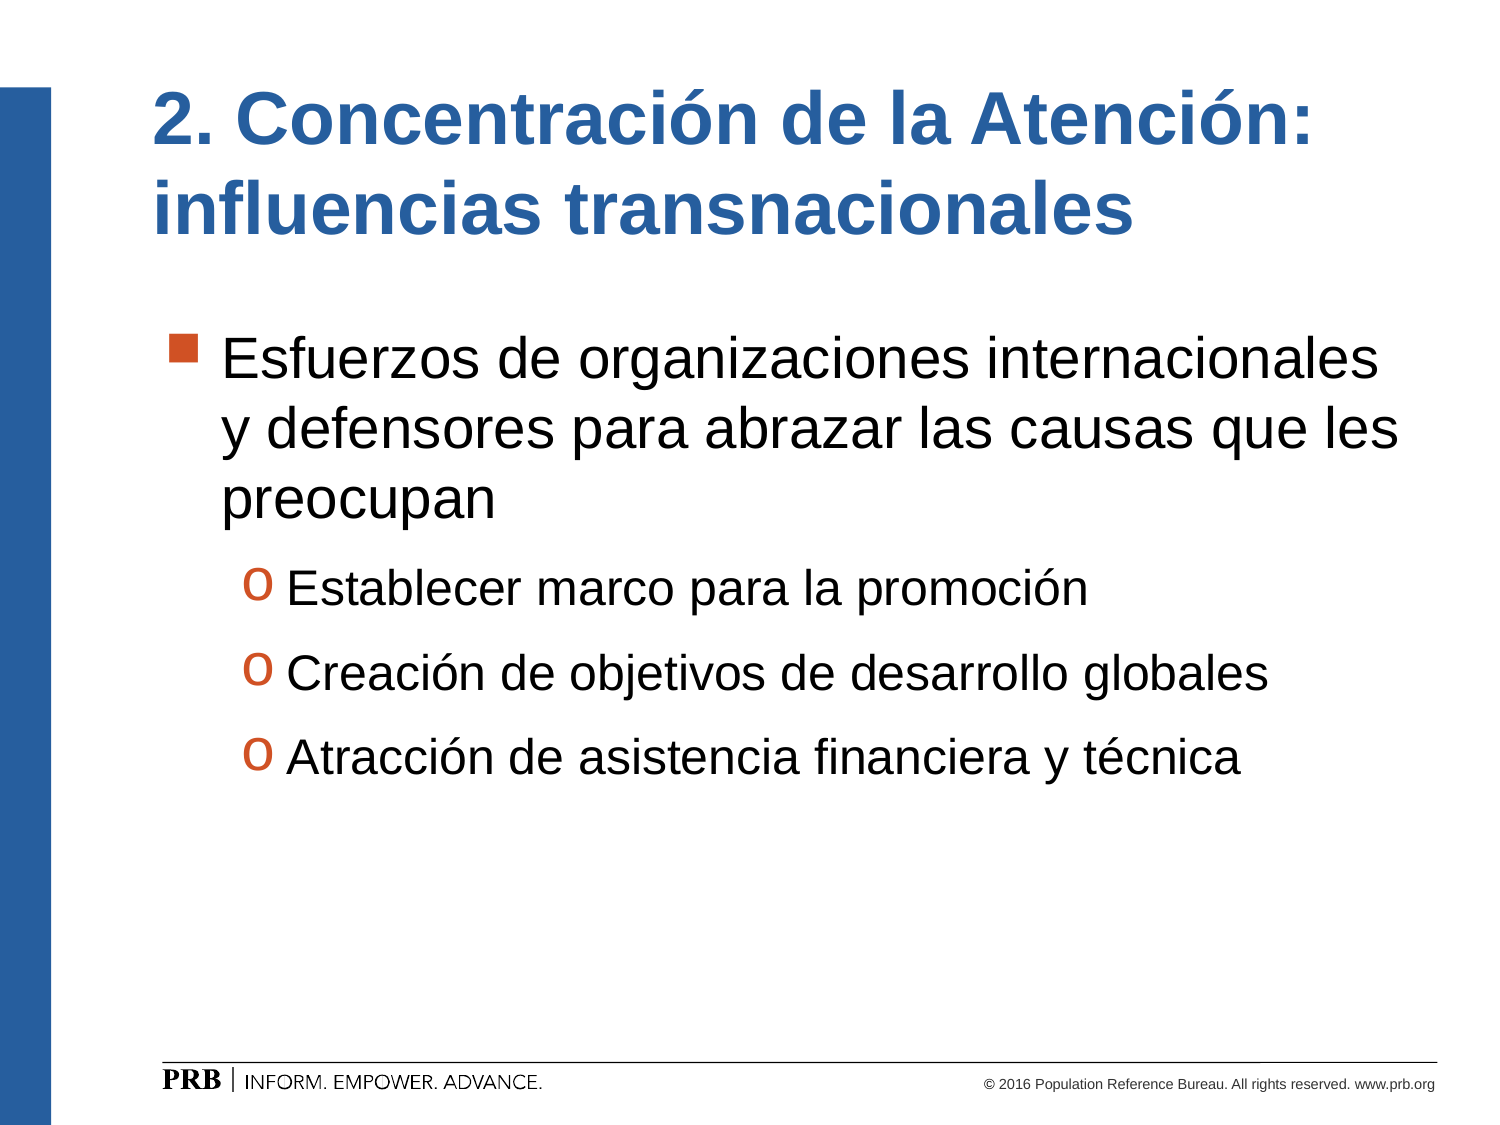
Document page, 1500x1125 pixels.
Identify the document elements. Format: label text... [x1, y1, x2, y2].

list Esfuerzos de organizaciones internacionales y defensores para abrazar las causas que les preocupan Establecer marco para la promoción Creación de objetivos de desarrollo globales Atracción de asistencia financiera y técnica [150, 312, 1418, 1075]
title 2. Concentración de la Atención: influencias transnacionales [137, 62, 1500, 250]
